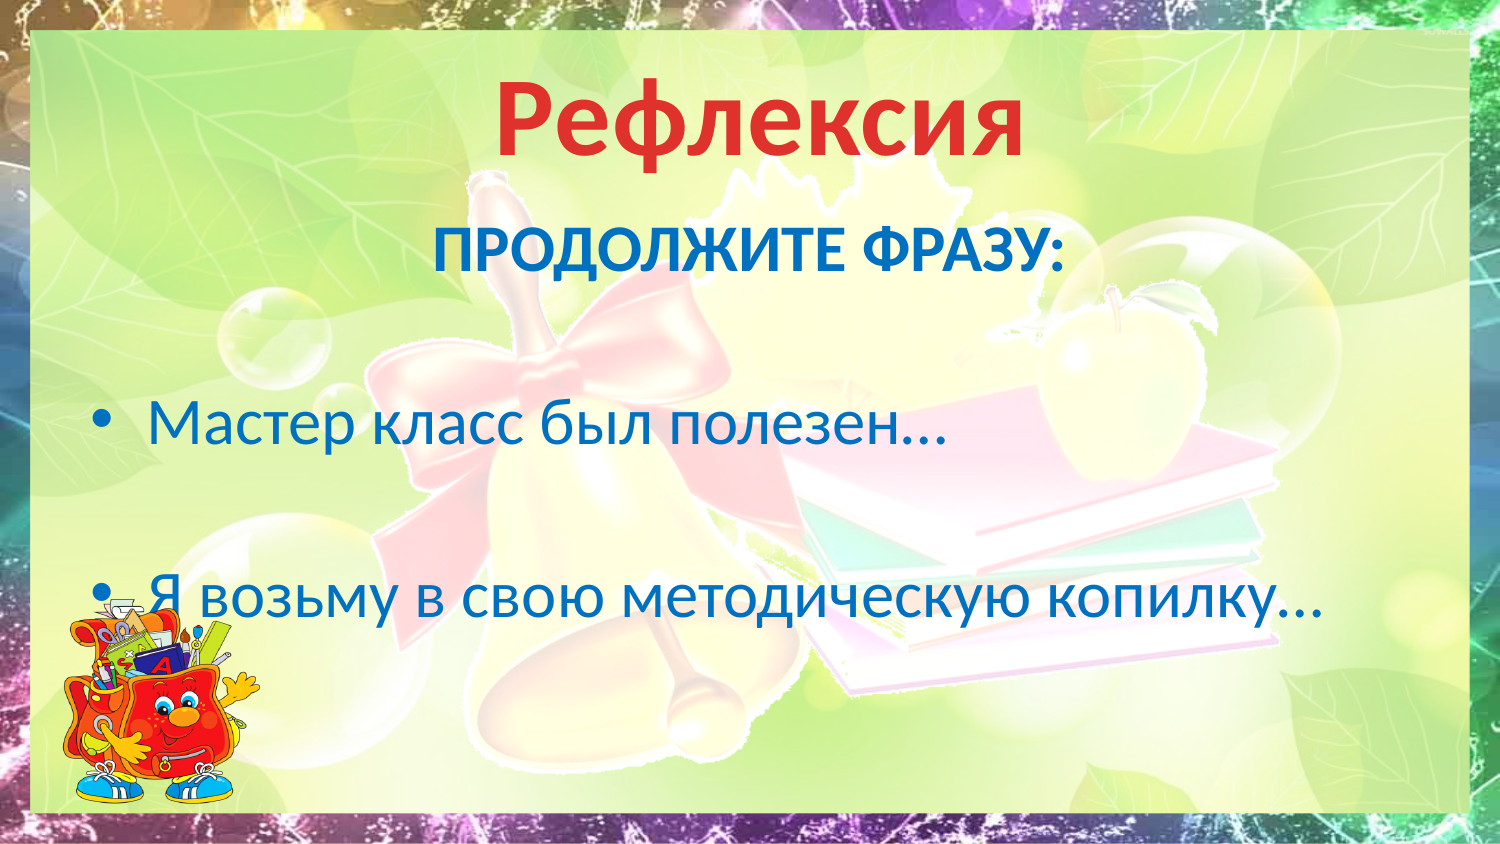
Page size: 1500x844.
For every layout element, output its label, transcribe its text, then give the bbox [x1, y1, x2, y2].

picture [0, 0, 1500, 844]
text_box Рефлексия [421, 35, 1102, 186]
list ПРОДОЛЖИТЕ ФРАЗУ: Мастер класс был полезен… Я возьму в свою методическую копилку… [75, 196, 1425, 754]
